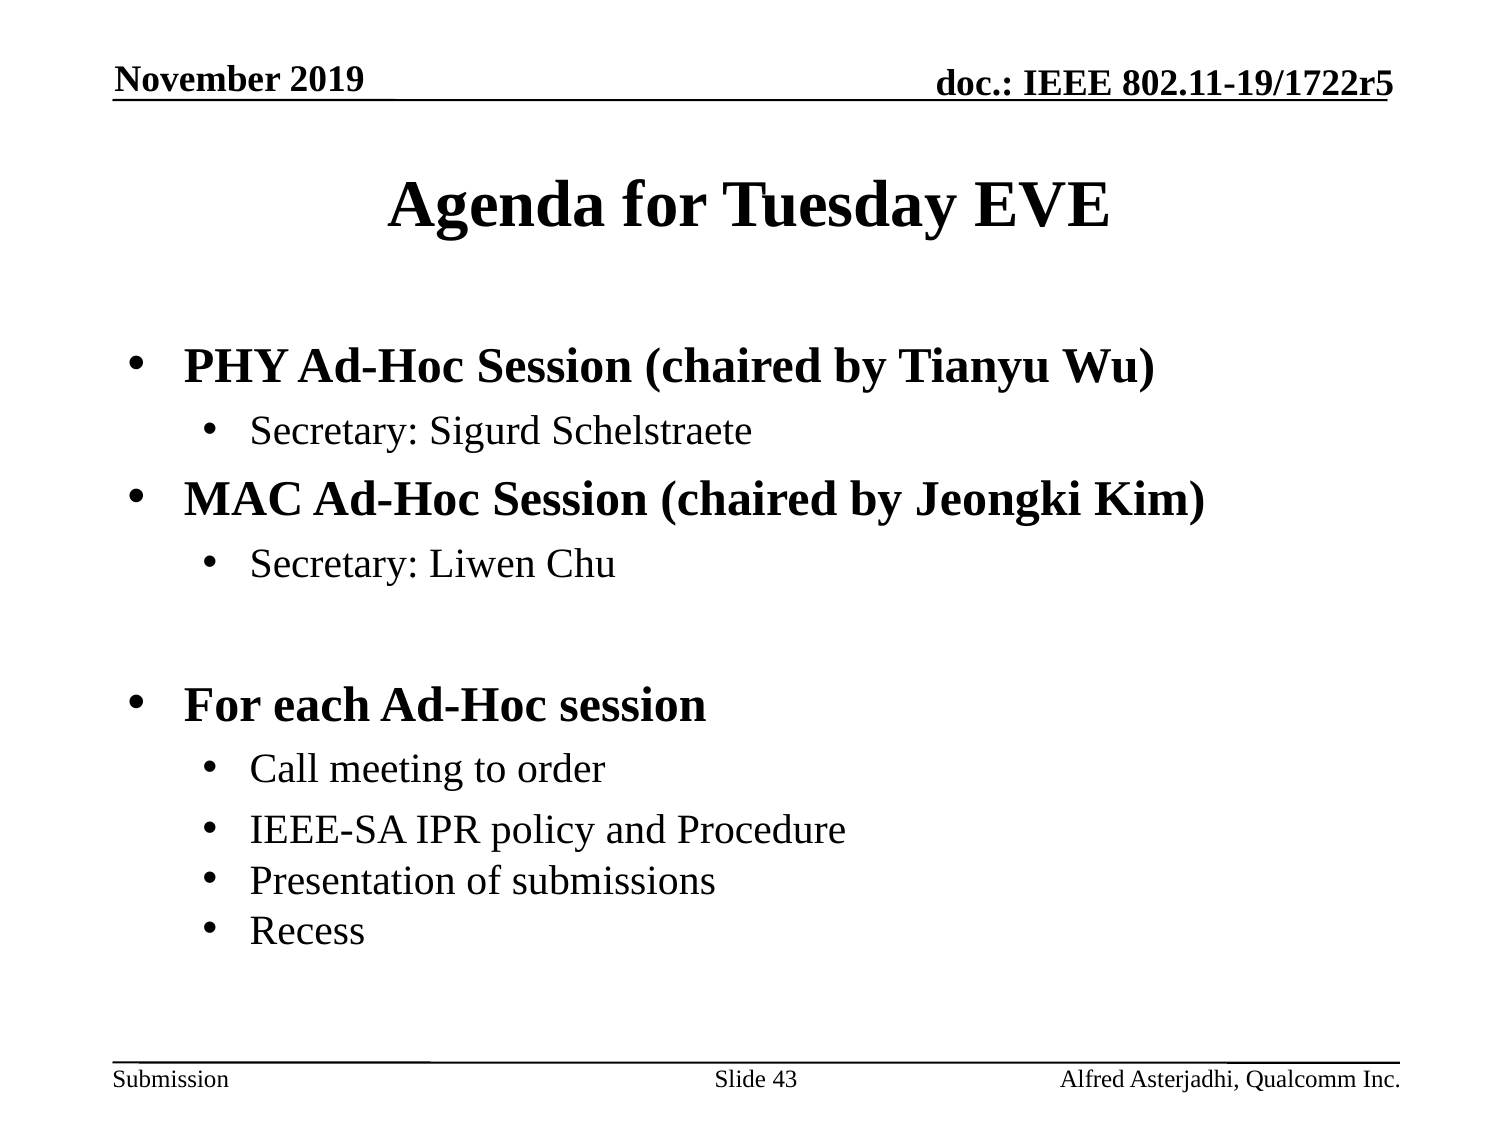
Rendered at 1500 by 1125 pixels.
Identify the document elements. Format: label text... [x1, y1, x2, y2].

footer Alfred Asterjadhi, Qualcomm Inc. [878, 1061, 1402, 1093]
title Agenda for Tuesday EVE [112, 112, 1388, 288]
slide_number Slide 43 [712, 1061, 800, 1123]
list PHY Ad-Hoc Session (chaired by Tianyu Wu) Secretary: Sigurd Schelstraete MAC Ad-Hoc Session (chaired by Jeongki Kim) Secretary: Liwen Chu For each Ad-Hoc session Call meeting to order IEEE-SA IPR policy and Procedure Presentation of submissions Recess [112, 324, 1388, 1000]
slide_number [114, 54, 423, 100]
